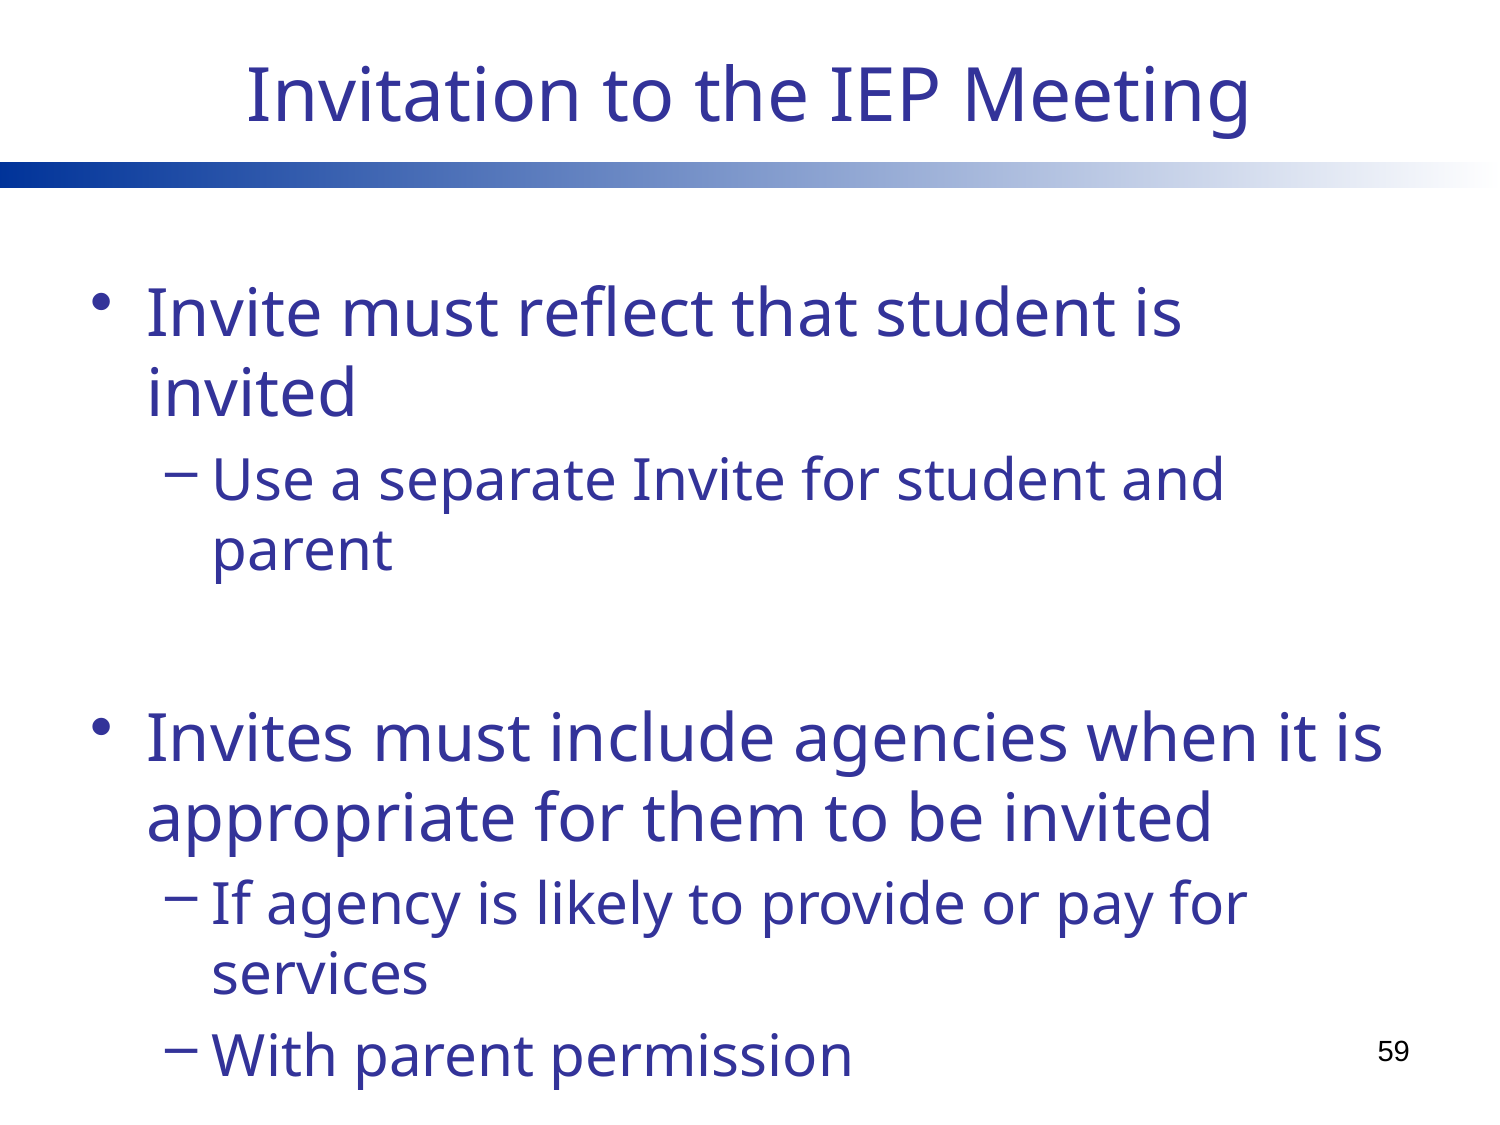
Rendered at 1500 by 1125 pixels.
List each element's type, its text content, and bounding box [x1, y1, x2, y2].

slide_number 59 [1274, 1024, 1426, 1103]
title Invitation to the IEP Meeting [75, 45, 1425, 138]
list Invite must reflect that student is invited Use a separate Invite for student and parent Invites must include agencies when it is appropriate for them to be invited If agency is likely to provide or pay for services With parent permission [75, 262, 1425, 1005]
